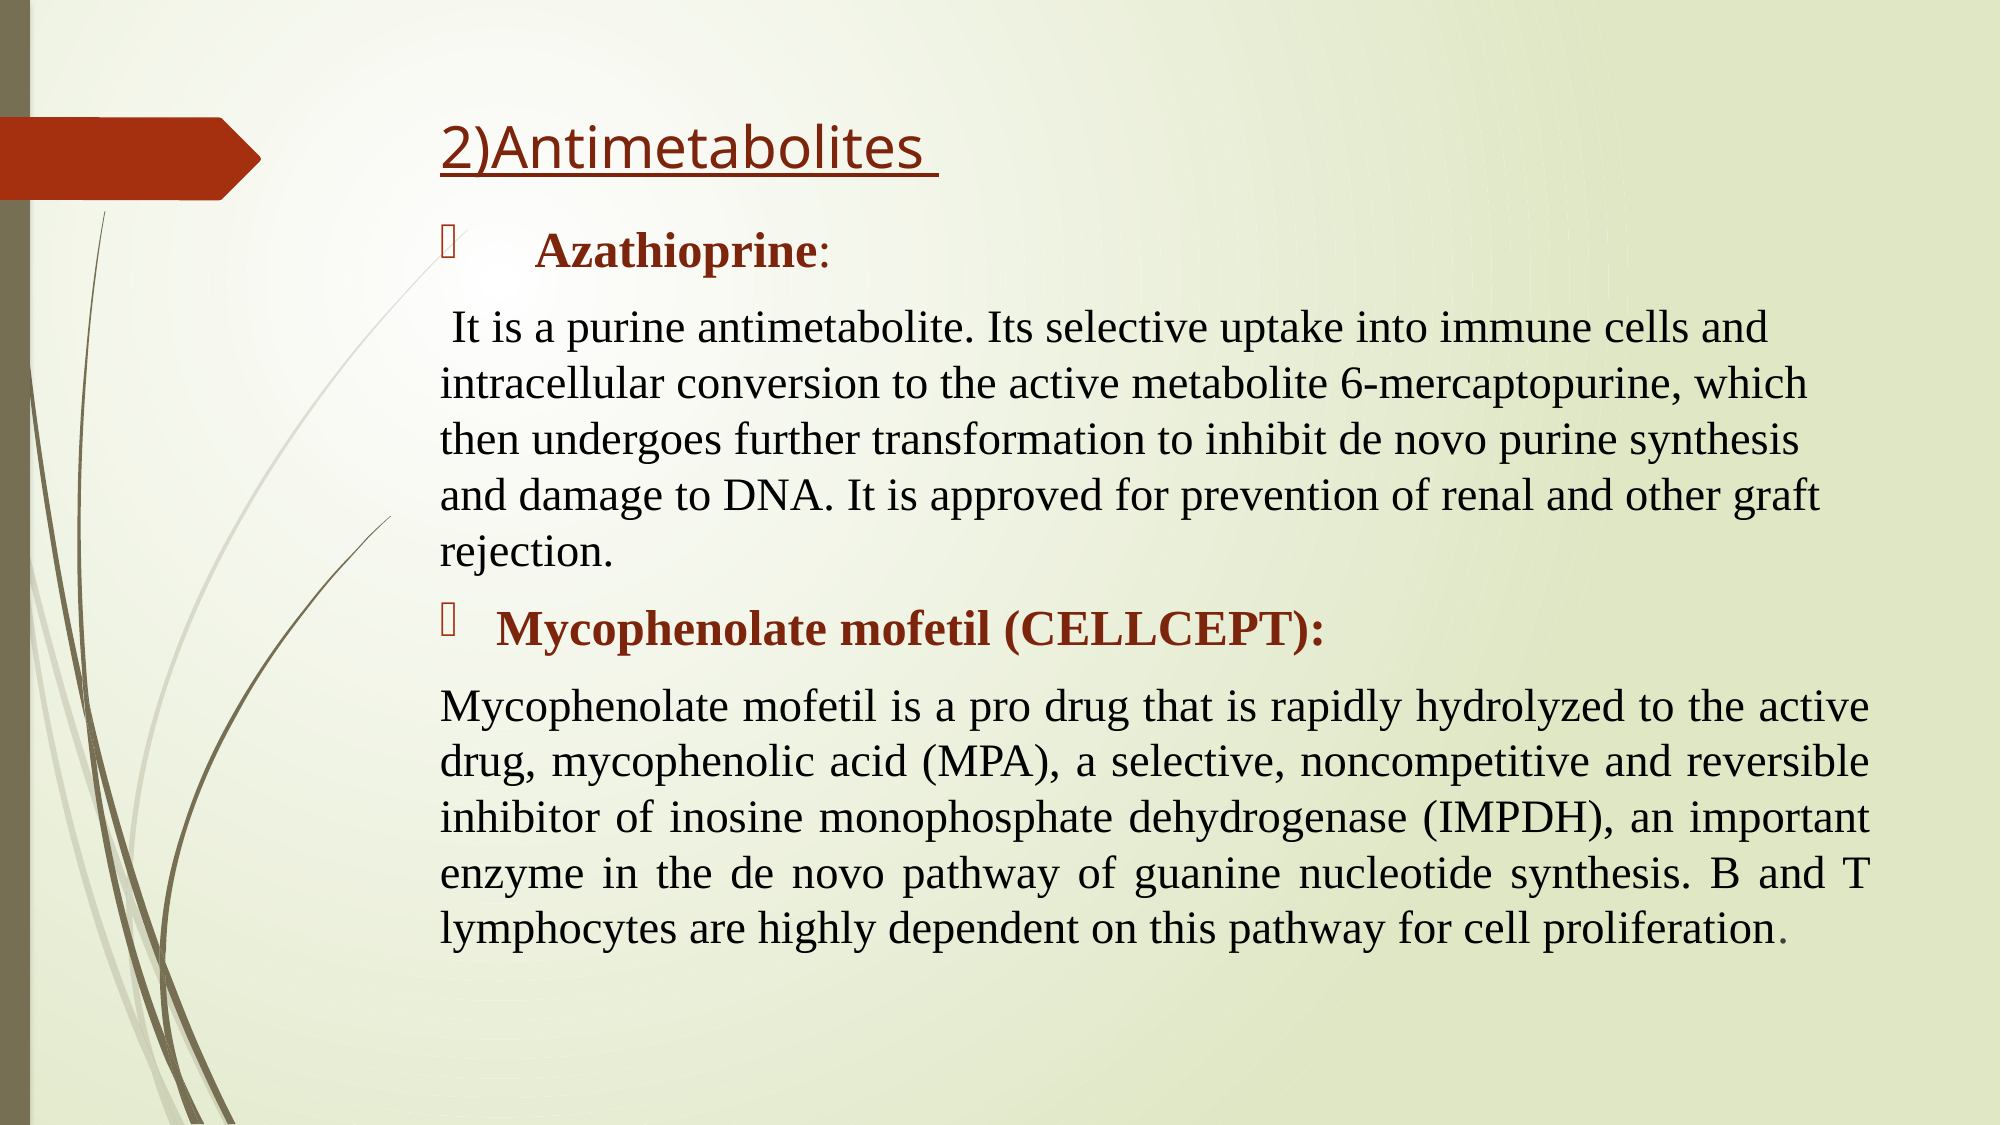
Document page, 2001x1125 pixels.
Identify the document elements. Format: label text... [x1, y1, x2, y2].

title 2)Antimetabolites [425, 102, 1888, 209]
list Azathioprine: It is a purine antimetabolite. Its selective uptake into immune cells and intracellular conversion to the active metabolite 6-mercaptopurine, which then undergoes further transformation to inhibit de novo purine synthesis and damage to DNA. It is approved for prevention of renal and other graft rejection. Mycophenolate mofetil (CELLCEPT): Mycophenolate mofetil is a pro drug that is rapidly hydrolyzed to the active drug, mycophenolic acid (MPA), a selective, noncompetitive and reversible inhibitor of inosine monophosphate dehydrogenase (IMPDH), an important enzyme in the de novo pathway of guanine nucleotide synthesis. B and T lymphocytes are highly dependent on this pathway for cell proliferation. [424, 209, 1888, 970]
